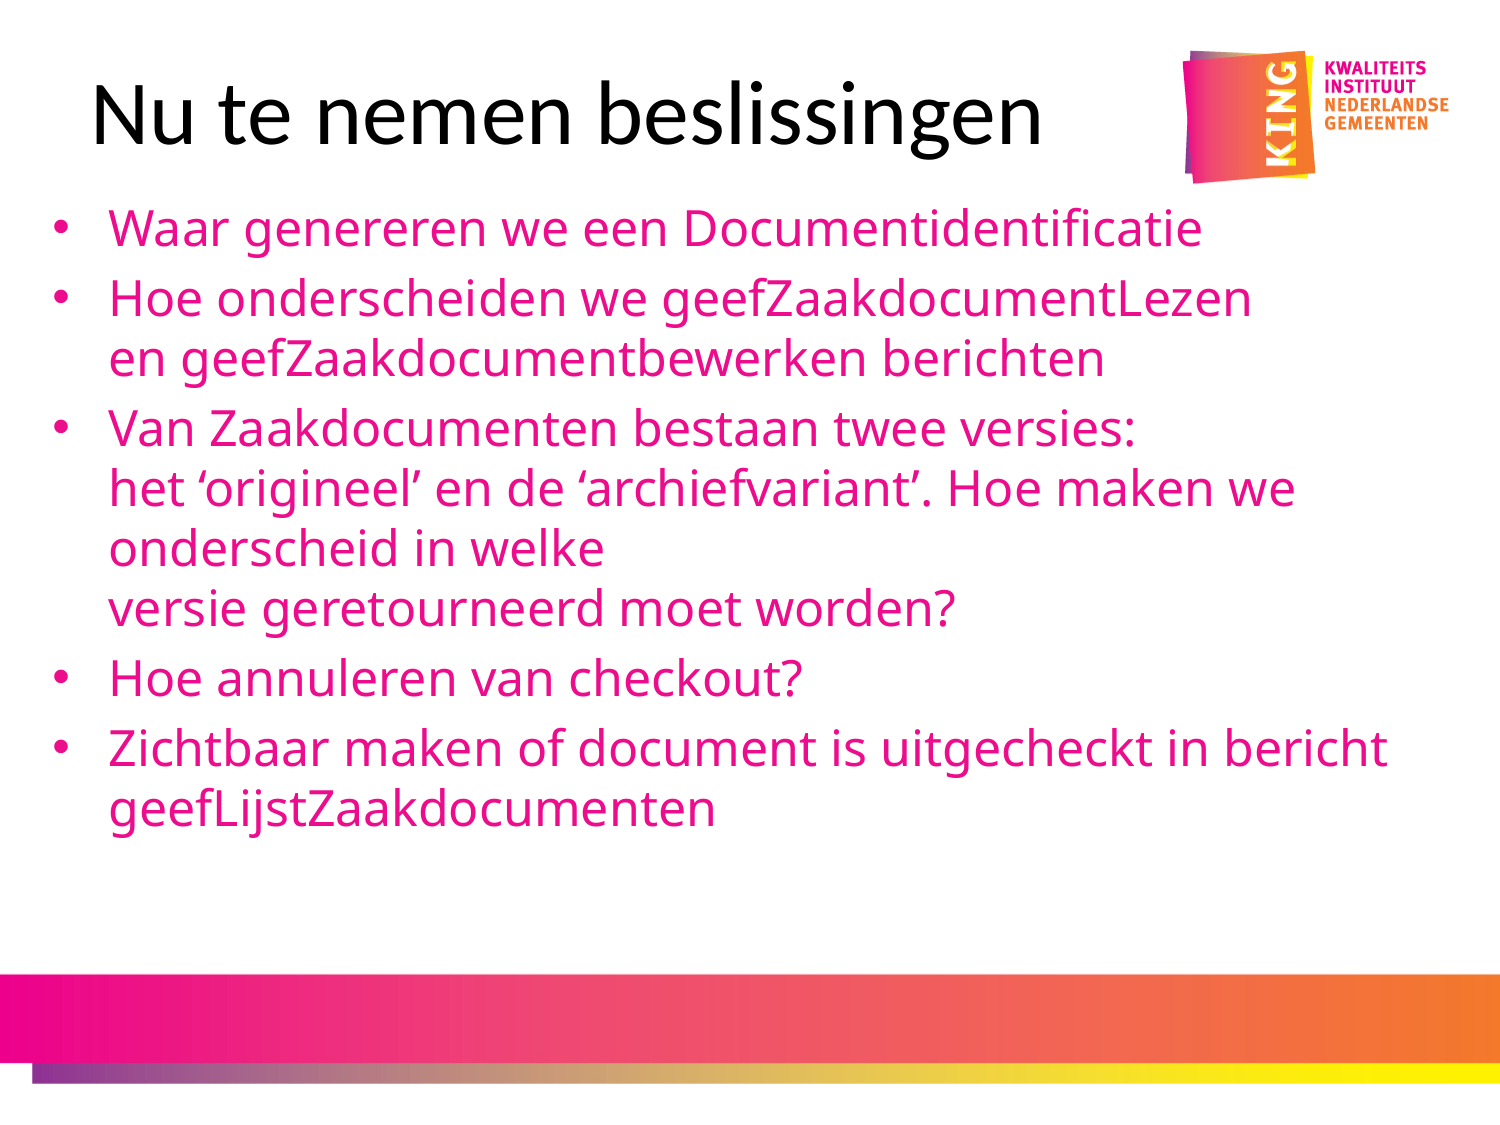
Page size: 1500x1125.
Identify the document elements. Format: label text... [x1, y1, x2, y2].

list Waar genereren we een Documentidentificatie Hoe onderscheiden we geefZaakdocumentLezen en geefZaakdocumentbewerken berichten Van Zaakdocumenten bestaan twee versies: het ‘origineel’ en de ‘archiefvariant’. Hoe maken we onderscheid in welke versie geretourneerd moet worden? Hoe annuleren van checkout? Zichtbaar maken of document is uitgecheckt in bericht geefLijstZaakdocumenten [36, 188, 1426, 932]
title Nu te nemen beslissingen [75, 45, 1425, 188]
picture [0, 0, 1500, 1125]
